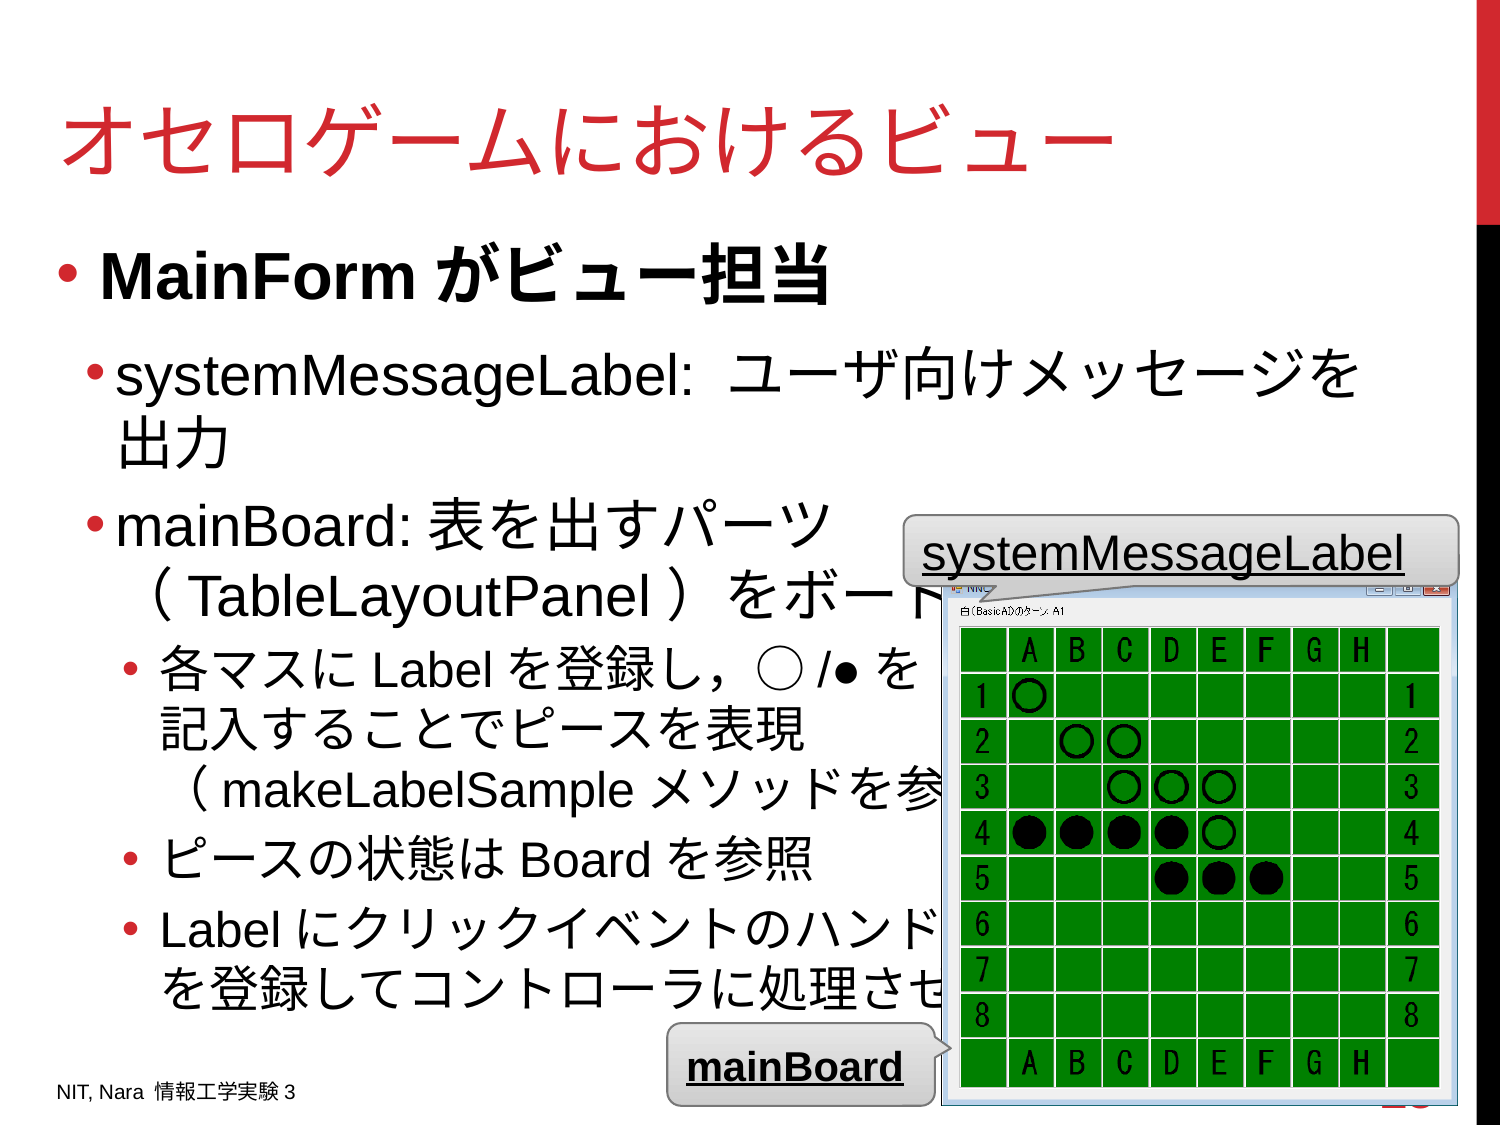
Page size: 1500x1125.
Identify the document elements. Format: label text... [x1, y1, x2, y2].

list MainFormがビュー担当 systemMessageLabel: ユーザ向けメッセージを出力 mainBoard:表を出すパーツ（TableLayoutPanel）をボードとして利用 各マスにLabelを登録し，○/●を 記入することでピースを表現 （makeLabelSampleメソッドを参照） ピースの状態はBoardを参照 Labelにクリックイベントのハンドラ を登録してコントローラに処理させる [41, 224, 1436, 1047]
text_box mainBoard [666, 1022, 939, 1107]
slide_number 15 [1364, 1058, 1475, 1119]
footer NIT, Nara 情報工学実験3 [41, 1071, 604, 1118]
picture [940, 572, 1458, 1107]
text_box systemMessageLabel [902, 514, 1460, 588]
title オセロゲームにおけるビュー [41, 25, 1436, 197]
